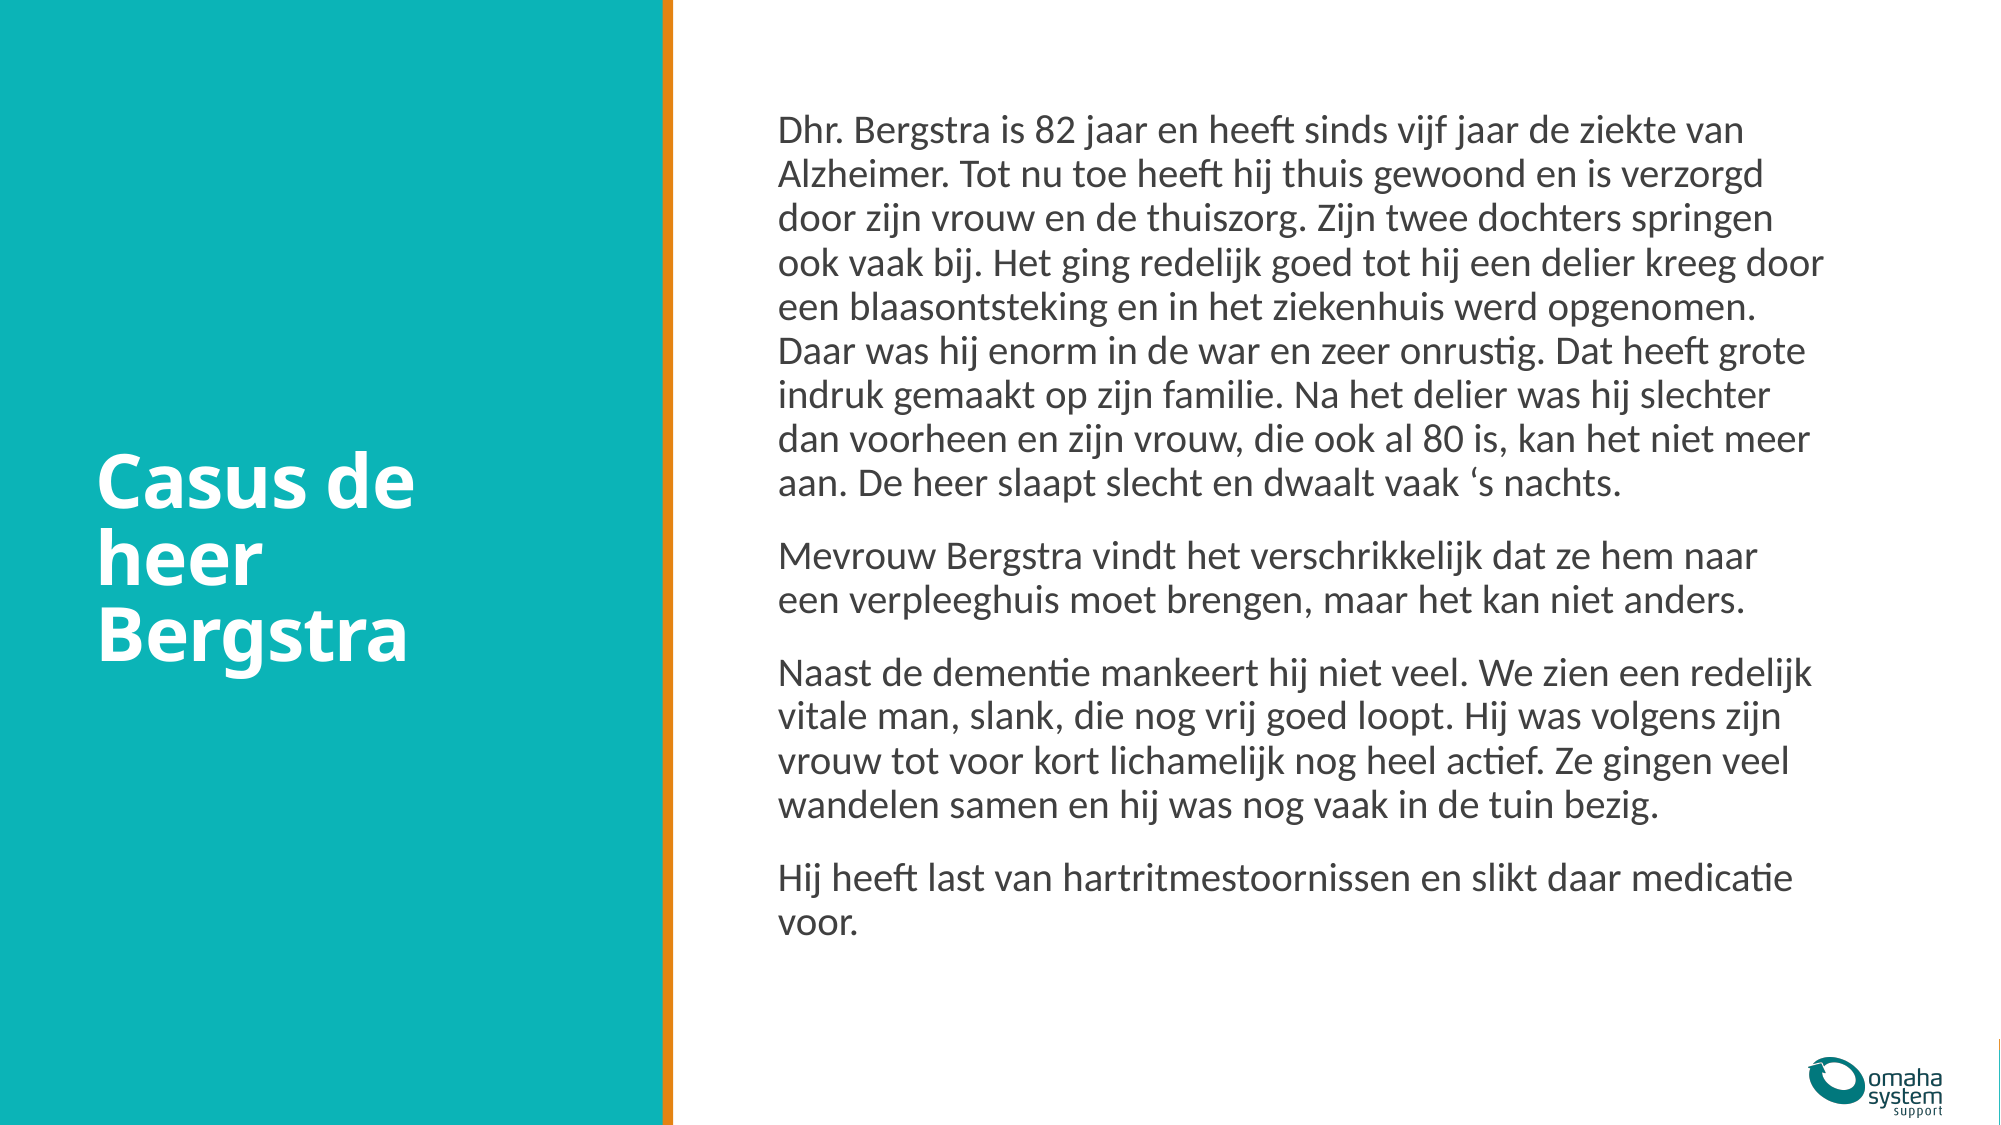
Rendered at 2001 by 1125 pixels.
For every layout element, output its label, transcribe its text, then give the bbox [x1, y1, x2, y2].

list Dhr. Bergstra is 82 jaar en heeft sinds vijf jaar de ziekte van Alzheimer. Tot nu toe heeft hij thuis gewoond en is verzorgd door zijn vrouw en de thuiszorg. Zijn twee dochters springen ook vaak bij. Het ging redelijk goed tot hij een delier kreeg door een blaasontsteking en in het ziekenhuis werd opgenomen. Daar was hij enorm in de war en zeer onrustig. Dat heeft grote indruk gemaakt op zijn familie. Na het delier was hij slechter dan voorheen en zijn vrouw, die ook al 80 is, kan het niet meer aan. De heer slaapt slecht en dwaalt vaak ‘s nachts. Mevrouw Bergstra vindt het verschrikkelijk dat ze hem naar een verpleeghuis moet brengen, maar het kan niet anders. Naast de dementie mankeert hij niet veel. We zien een redelijk vitale man, slank, die nog vrij goed loopt. Hij was volgens zijn vrouw tot voor kort lichamelijk nog heel actief. Ze gingen veel wandelen samen en hij was nog vaak in de tuin bezig. Hij heeft last van hartritmestoornissen en slikt daar medicatie voor. [777, 99, 1830, 1026]
title Casus de heer Bergstra [80, 99, 587, 1026]
picture [1807, 1057, 1943, 1119]
text_box [0, 0, 661, 1125]
text_box [674, 0, 2000, 1125]
text_box [661, 0, 674, 1125]
